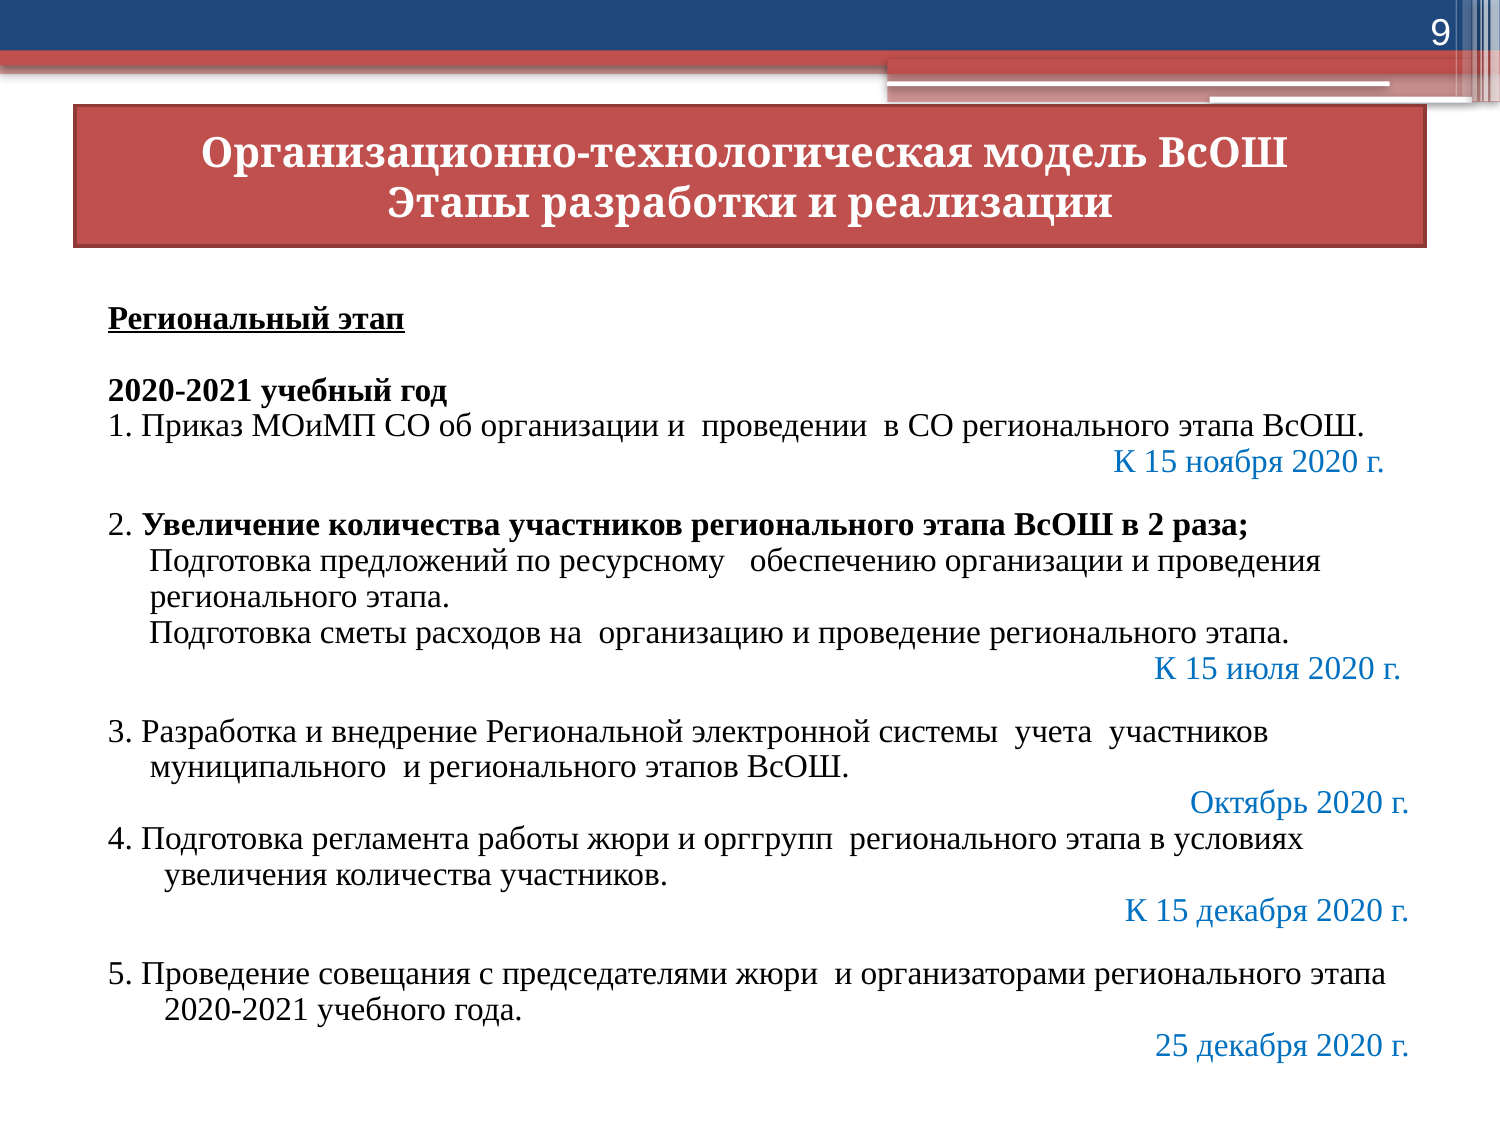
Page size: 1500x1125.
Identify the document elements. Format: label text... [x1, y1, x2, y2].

slide_number 9 [1340, 0, 1466, 61]
list Региональный этап 2020-2021 учебный год 1. Приказ МОиМП СО об организации и проведении в СО регионального этапа ВсОШ. К 15 ноября 2020 г. 2. Увеличение количества участников регионального этапа ВсОШ в 2 раза; Подготовка предложений по ресурсному обеспечению организации и проведения регионального этапа. Подготовка сметы расходов на организацию и проведение регионального этапа. К 15 июля 2020 г. 3. Разработка и внедрение Региональной электронной системы учета участников муниципального и регионального этапов ВсОШ. Октябрь 2020 г. 4. Подготовка регламента работы жюри и орггрупп регионального этапа в условиях увеличения количества участников. К 15 декабря 2020 г. 5. Проведение совещания с председателями жюри и организаторами регионального этапа 2020-2021 учебного года. 25 декабря 2020 г. [74, 292, 1426, 1079]
title Организационно-технологическая модель ВсОШ Этапы разработки и реализации [73, 104, 1427, 248]
